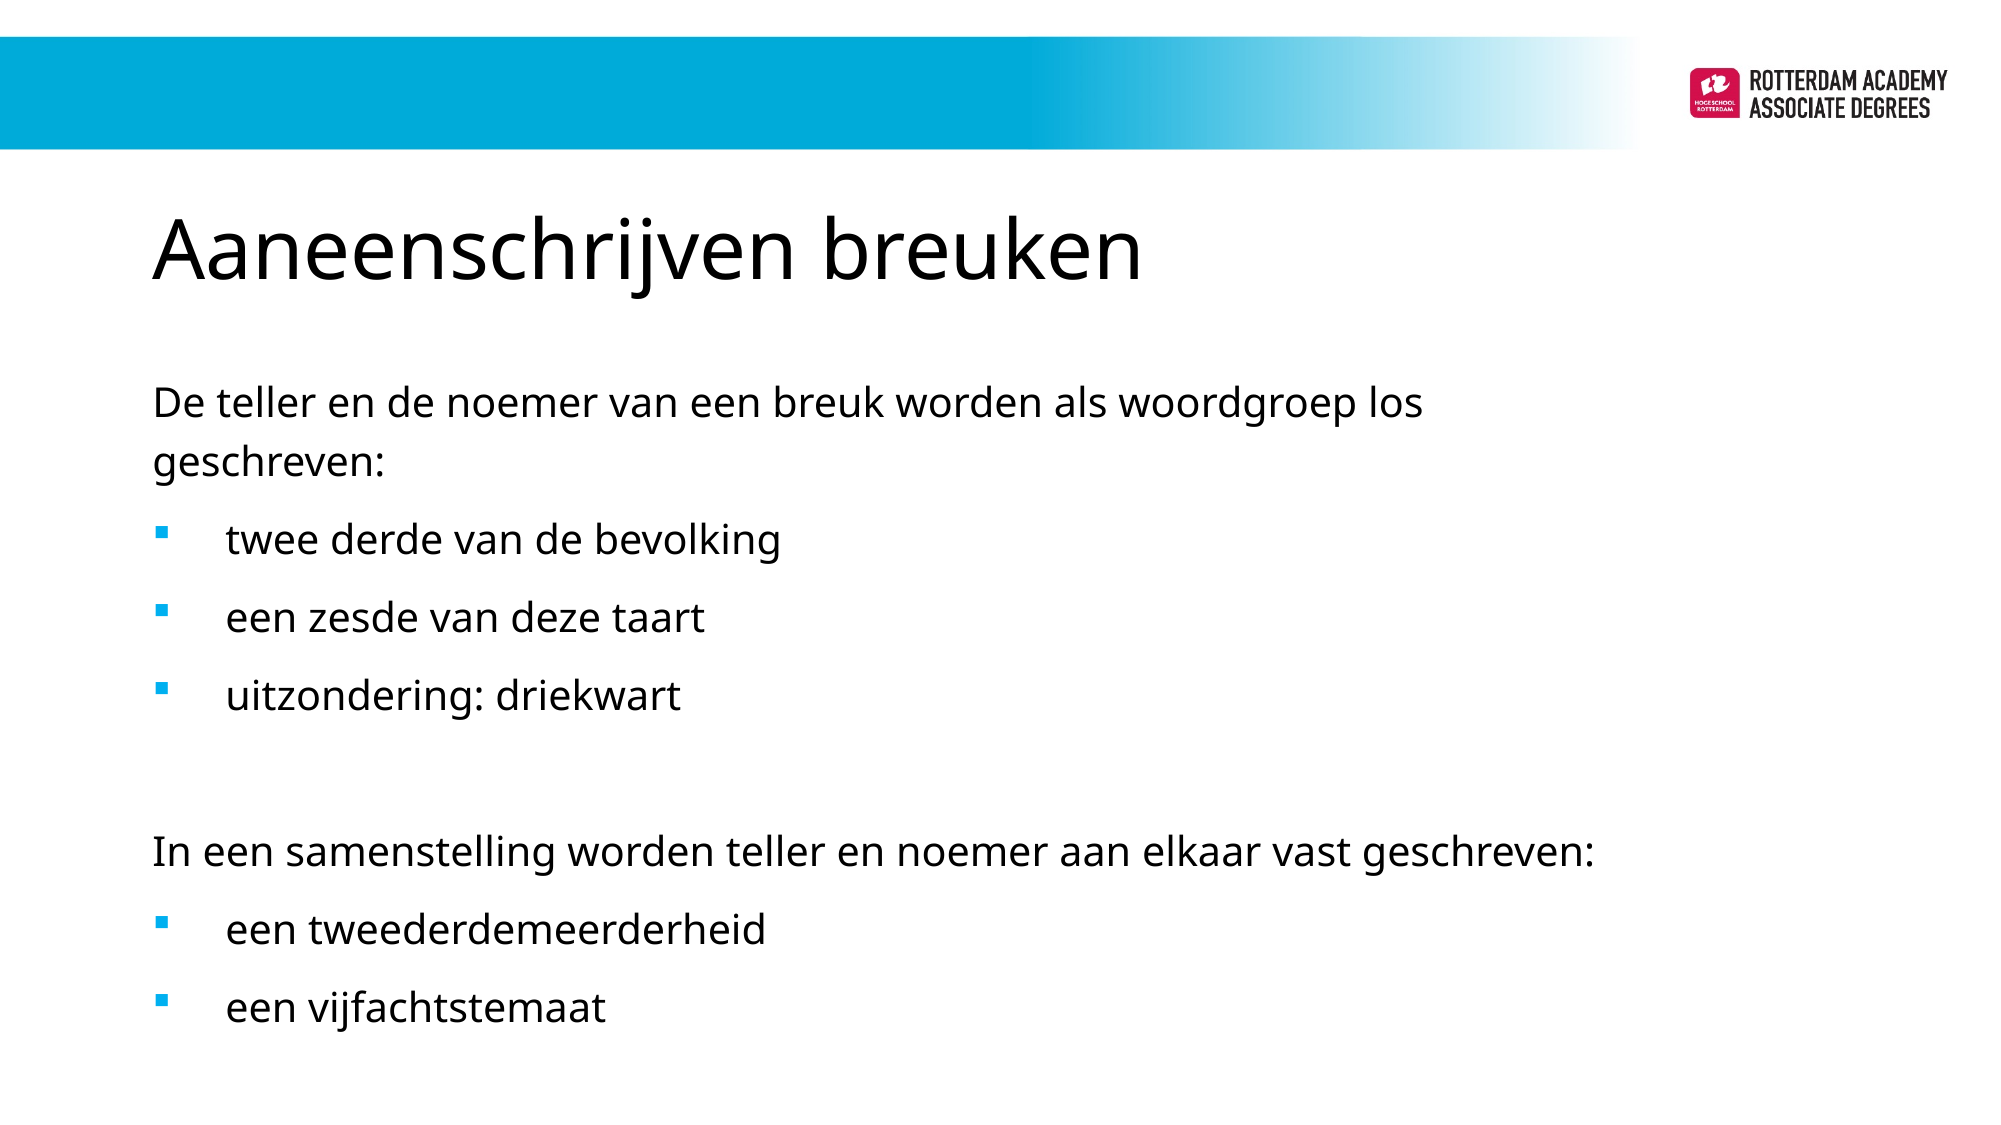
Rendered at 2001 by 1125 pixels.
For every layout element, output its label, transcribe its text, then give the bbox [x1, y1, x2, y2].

list De teller en de noemer van een breuk worden als woordgroep los geschreven: twee derde van de bevolking een zesde van deze taart uitzondering: driekwart In een samenstelling worden teller en noemer aan elkaar vast geschreven: een tweederdemeerderheid een vijfachtstemaat [137, 358, 1649, 1045]
title Aaneenschrijven breuken [137, 175, 1863, 329]
picture [0, 0, 2000, 184]
